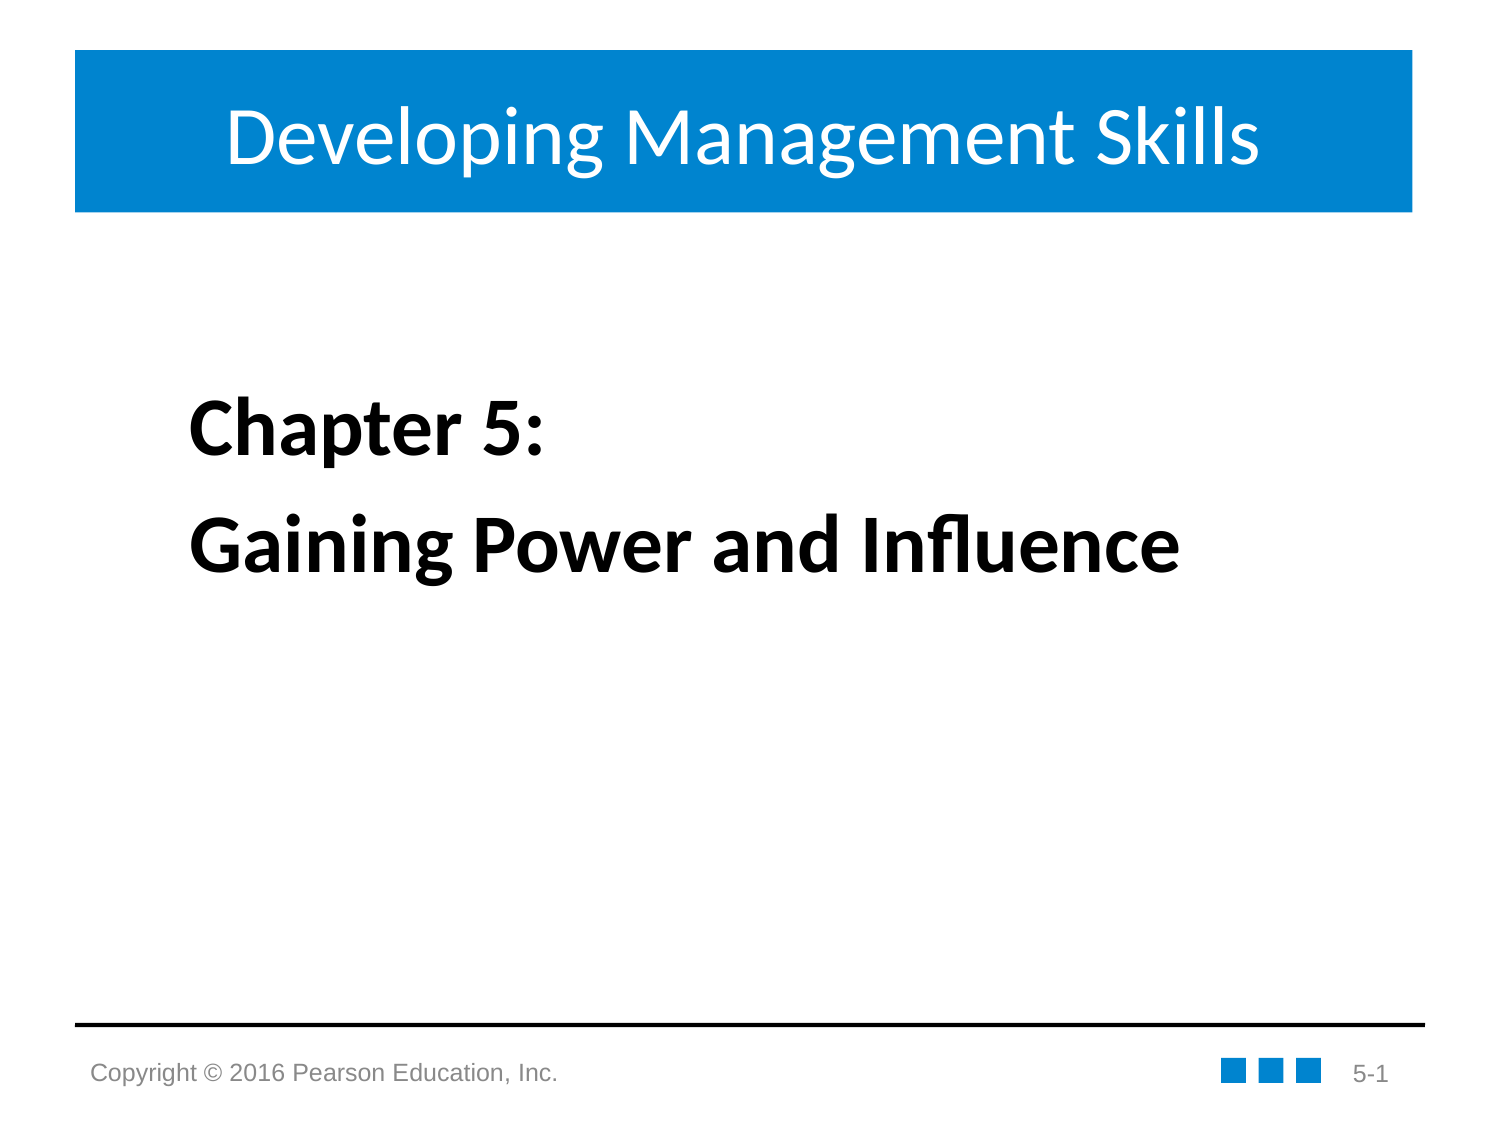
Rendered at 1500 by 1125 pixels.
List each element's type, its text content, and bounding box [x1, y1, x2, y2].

text_box [1258, 1057, 1284, 1083]
text_box Copyright © 2016 Pearson Education, Inc. [75, 1055, 625, 1088]
text_box [1296, 1057, 1321, 1083]
text_box 5-1 [1333, 1050, 1409, 1095]
list Chapter 5: Gaining Power and Influence [174, 365, 1313, 853]
title Developing Management Skills [75, 50, 1413, 213]
text_box [1221, 1057, 1246, 1083]
